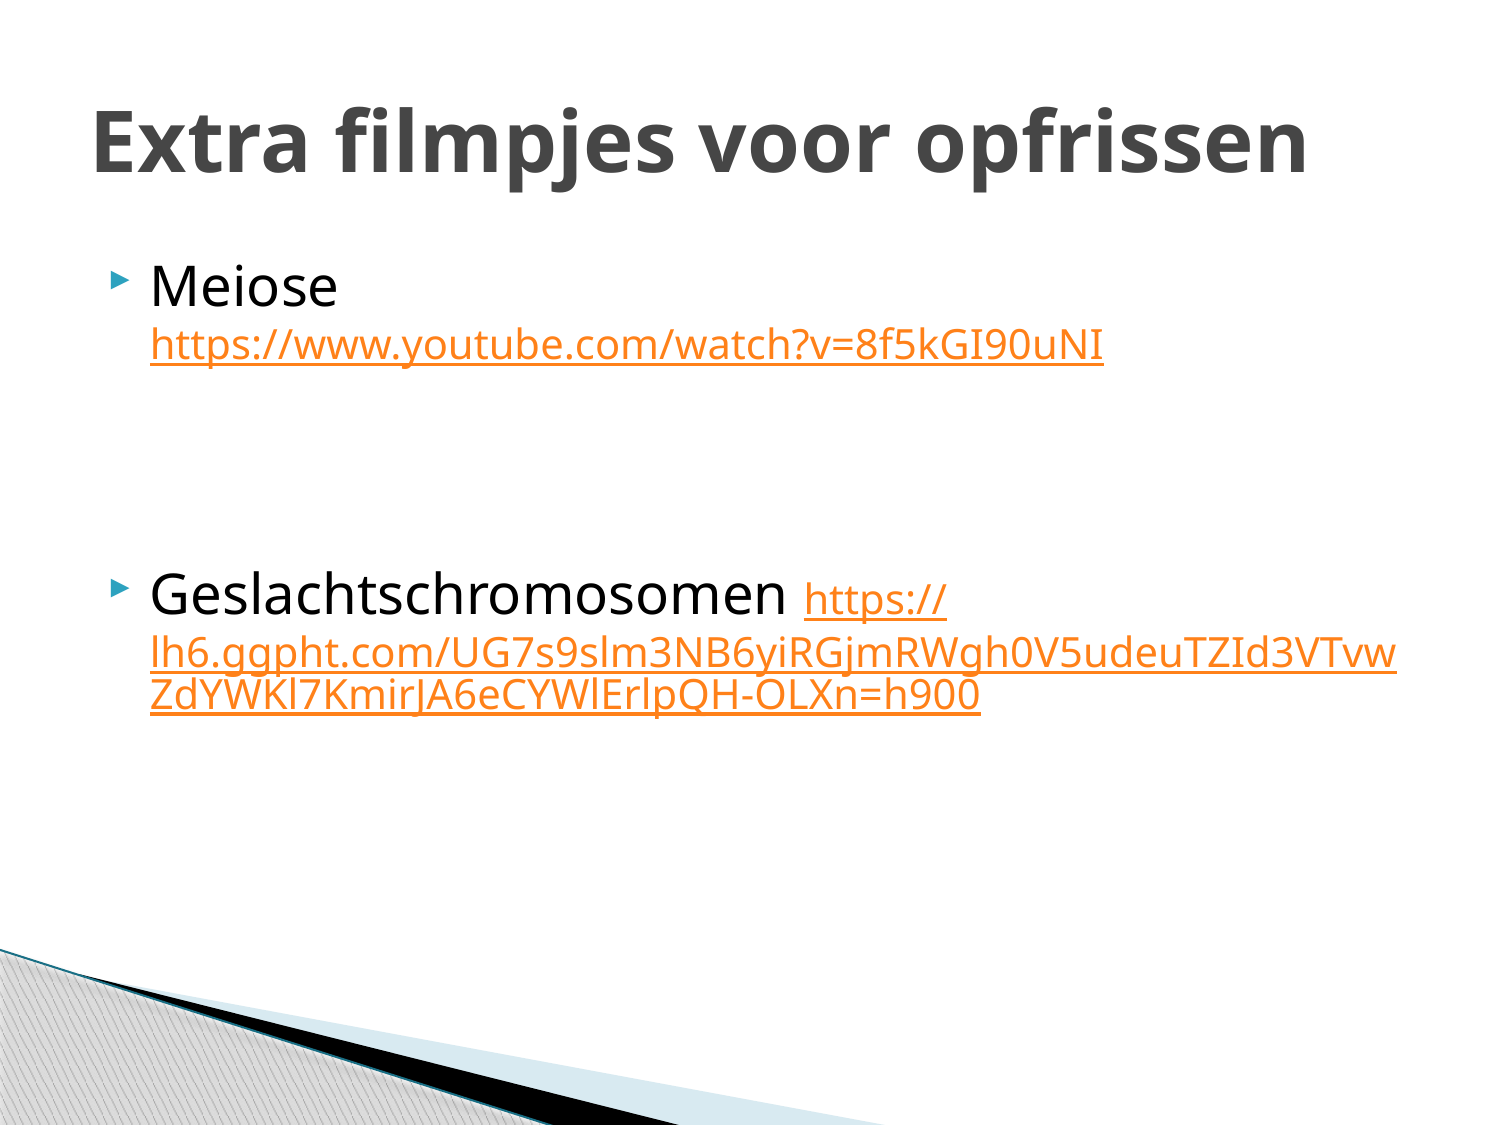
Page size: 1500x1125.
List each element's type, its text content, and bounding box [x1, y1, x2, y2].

list Meiose https://www.youtube.com/watch?v=8f5kGI90uNI Geslachtschromosomen https://lh6.ggpht.com/UG7s9slm3NB6yiRGjmRWgh0V5udeuTZId3VTvwZdYWKl7KmirJA6eCYWlErlpQH-OLXn=h900 [75, 243, 1425, 986]
title Extra filmpjes voor opfrissen [75, 45, 1425, 233]
